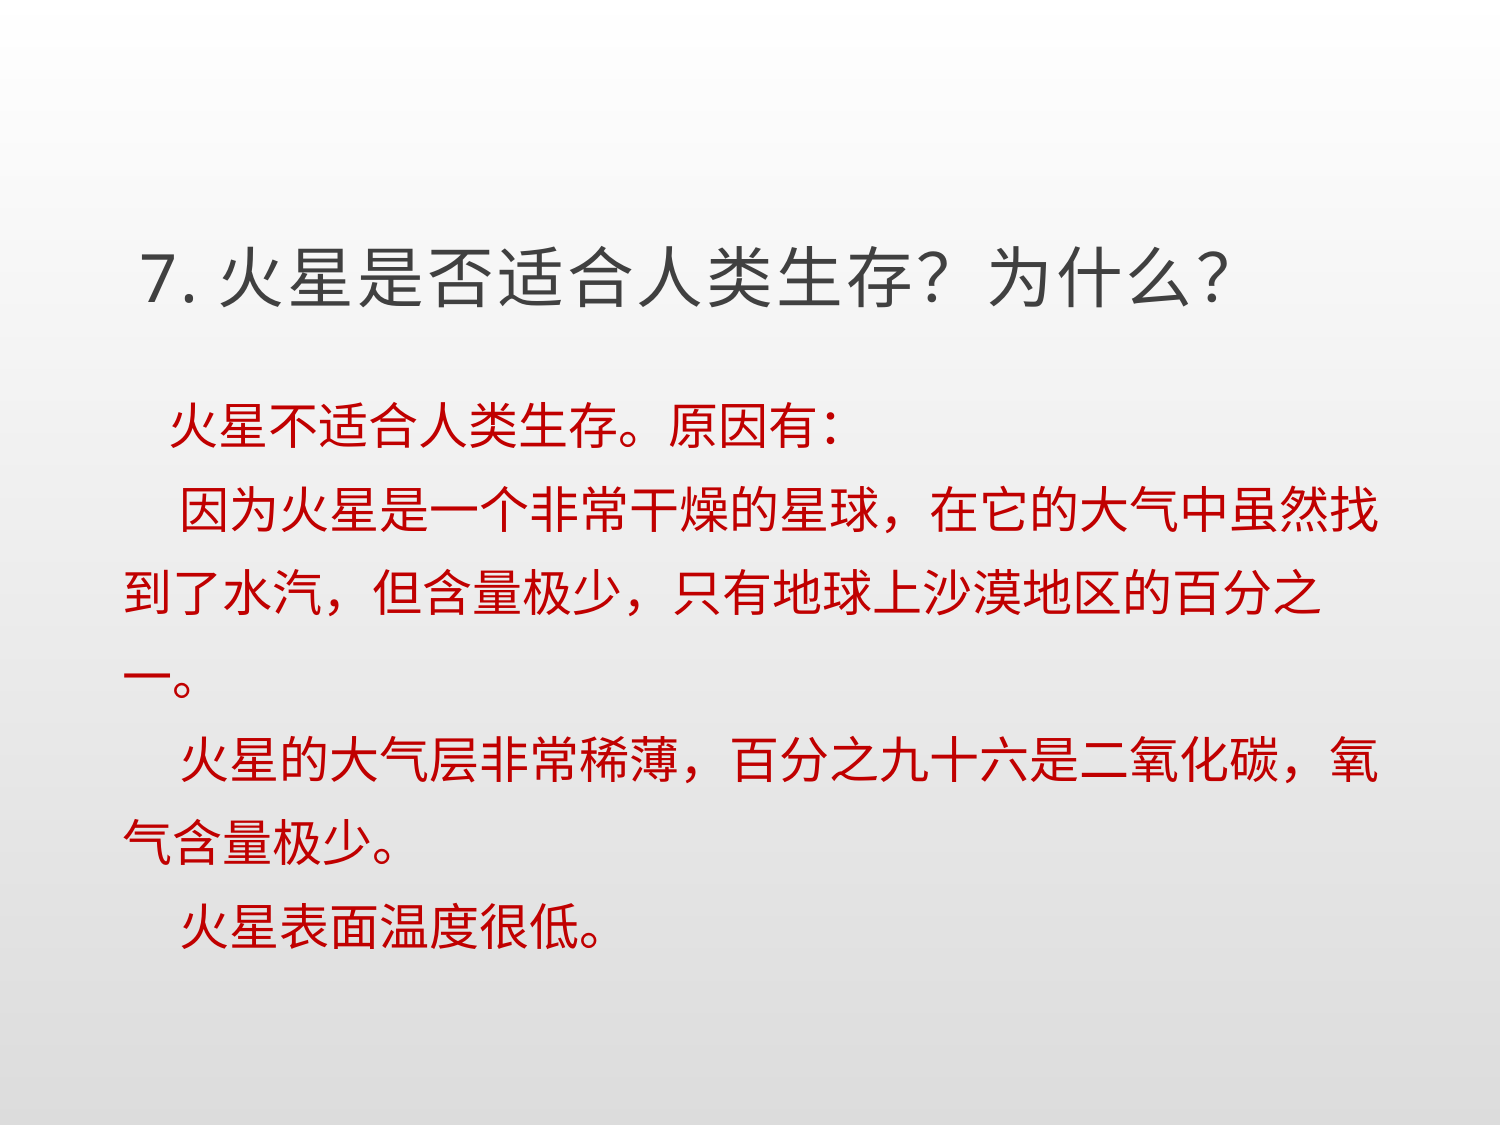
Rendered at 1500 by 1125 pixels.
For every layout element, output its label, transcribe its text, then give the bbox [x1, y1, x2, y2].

list 7.火星是否适合人类生存？为什么？ [87, 206, 1488, 312]
text_box 火星不适合人类生存。原因有： 因为火星是一个非常干燥的星球，在它的大气中虽然找到了水汽，但含量极少，只有地球上沙漠地区的百分之一。 火星的大气层非常稀薄，百分之九十六是二氧化碳，氧气含量极少。 火星表面温度很低。 [107, 364, 1410, 963]
